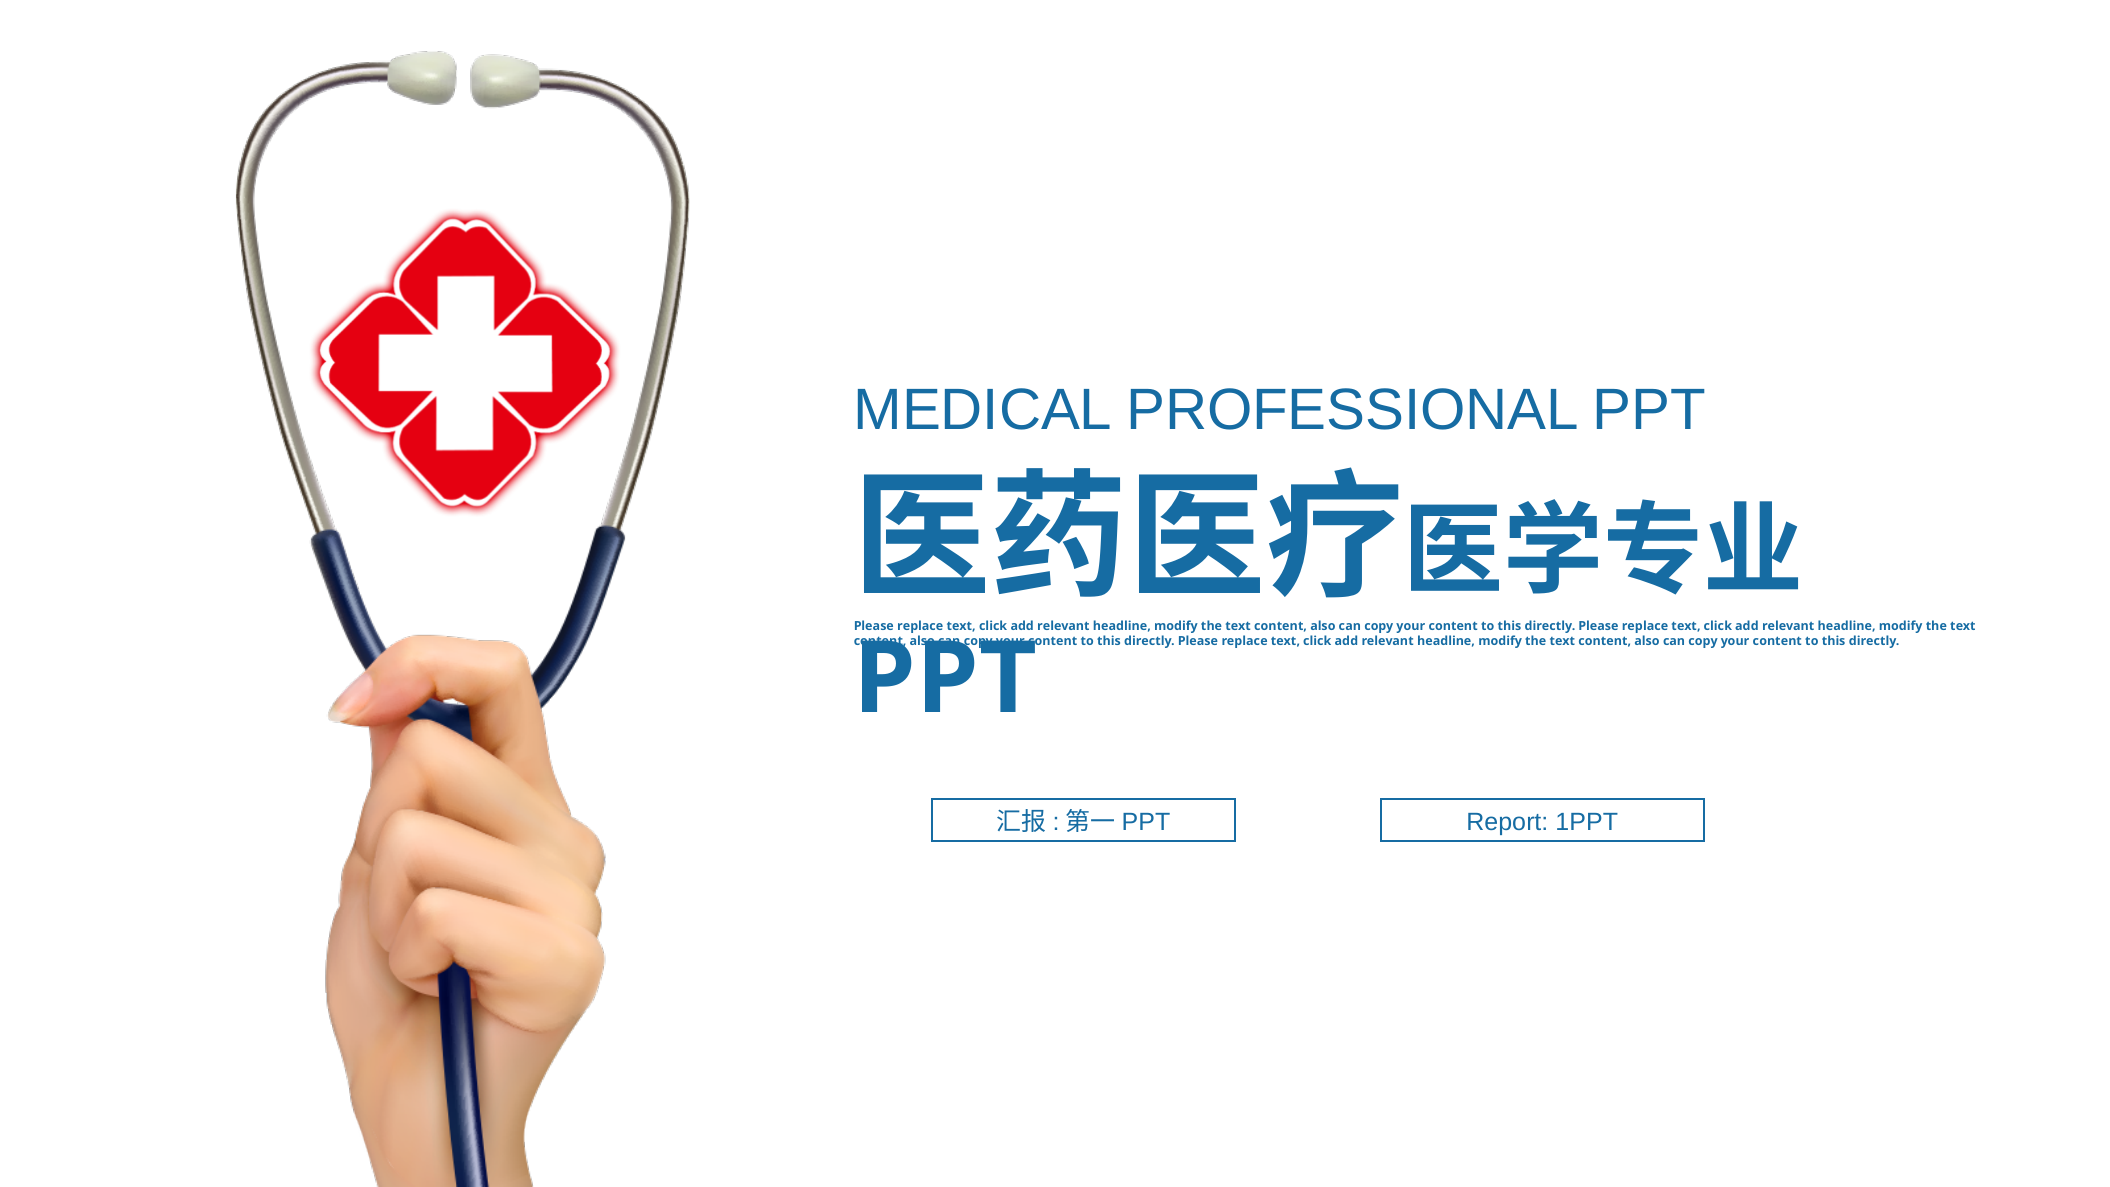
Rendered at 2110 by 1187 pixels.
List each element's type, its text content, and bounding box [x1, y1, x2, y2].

text_box Report: 1PPT [1380, 799, 1705, 841]
text_box MEDICAL PROFESSIONAL PPT [853, 371, 1740, 442]
text_box 医药医疗医学专业PPT [853, 649, 2000, 733]
text_box 医药医疗医学专业PPT [853, 447, 2000, 618]
text_box 汇报:第一PPT [931, 799, 1236, 841]
text_box Please replace text, click add relevant headline, modify the text content, also can copy your content to this directly. Please replace text, click add relevant headline, modify the text content, also can copy your content to this directly. Please replace text, click add relevant headline, modify the text content, also can copy your content to this directly. [853, 618, 2000, 649]
text_box [0, 0, 2110, 1187]
picture [283, 179, 647, 546]
